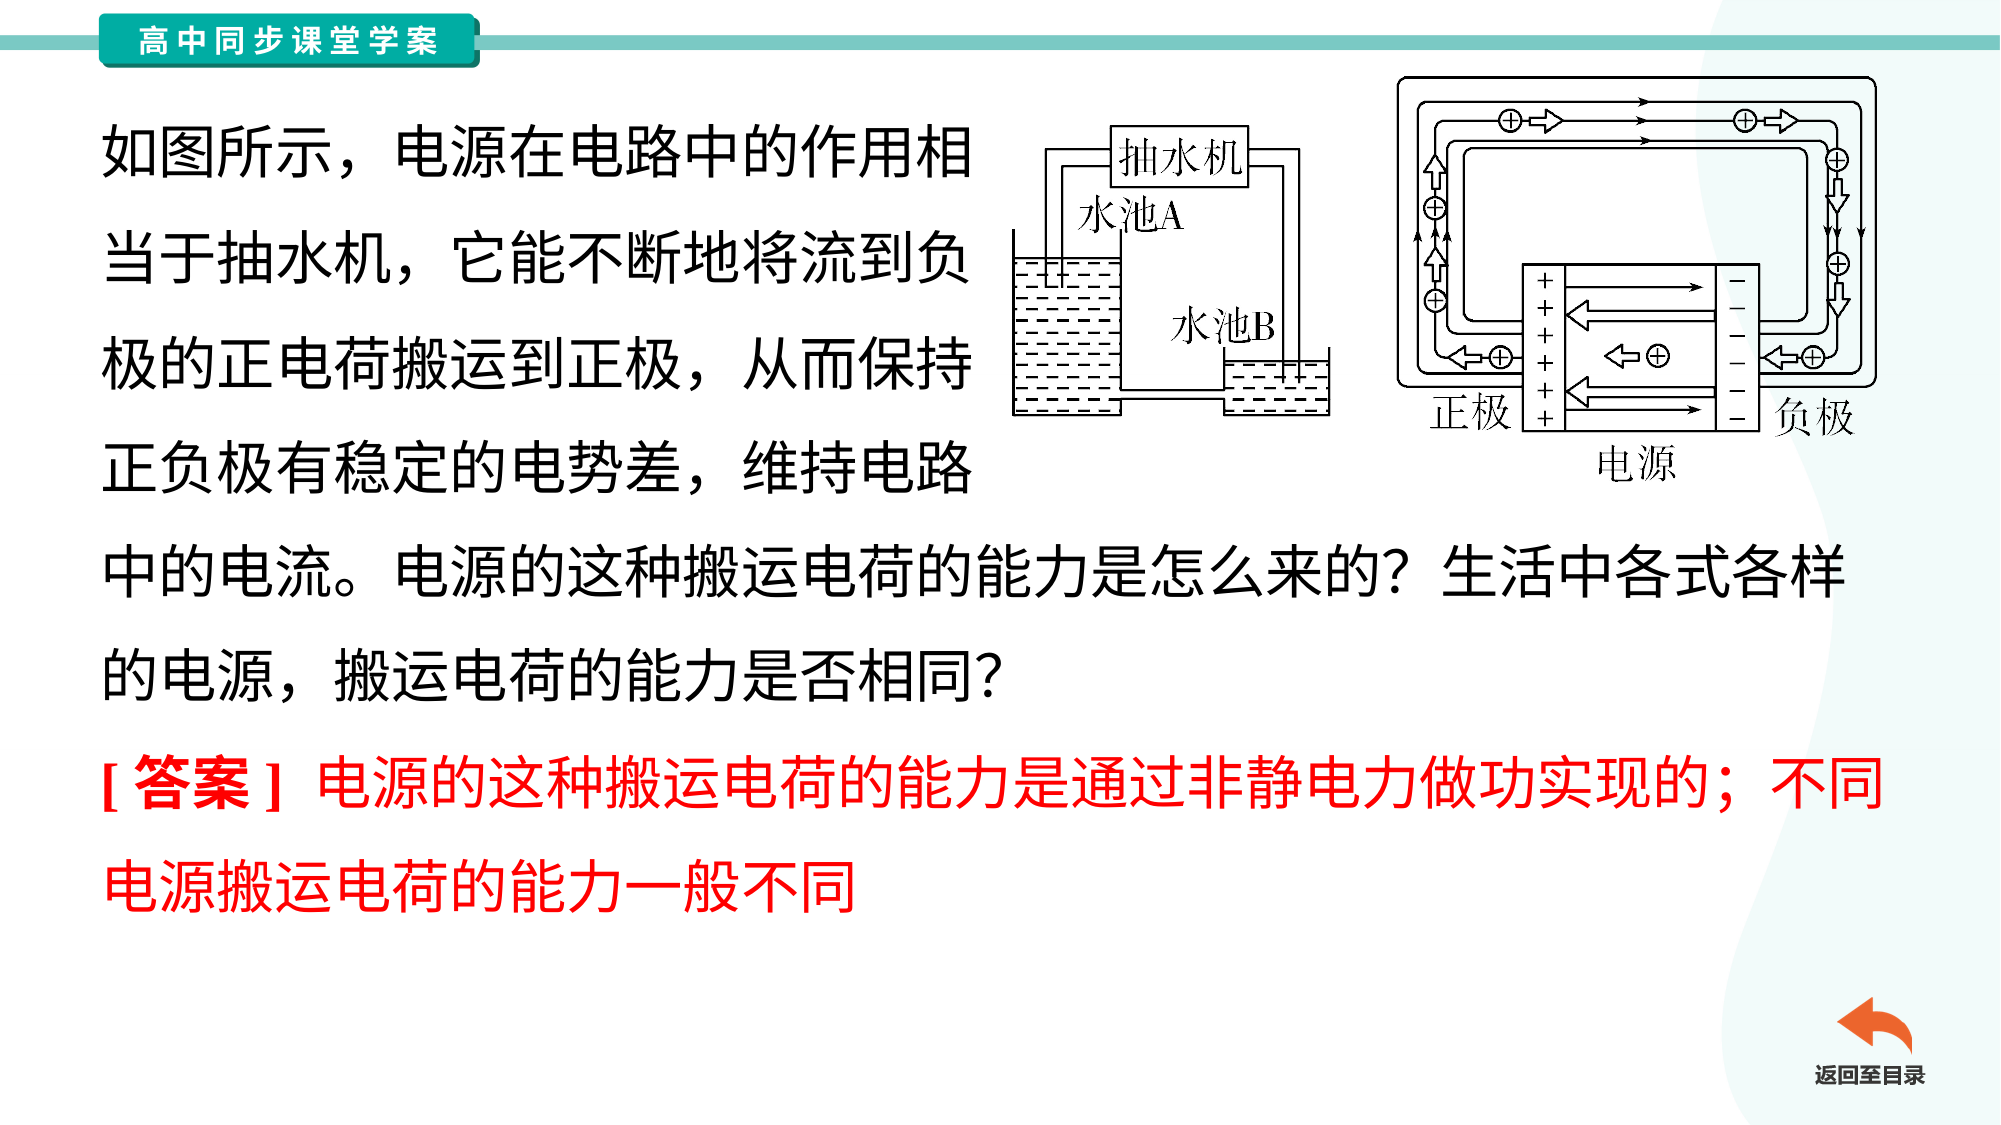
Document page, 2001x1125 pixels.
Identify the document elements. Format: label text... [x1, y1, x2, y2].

text_box 如图所示，电源在电路中的作用相 当于抽水机，它能不断地将流到负 极的正电荷搬运到正极，从而保持 正负极有稳定的电势差，维持电路 [100, 78, 1001, 491]
picture [0, 0, 2000, 1125]
text_box 中的电流。电源的这种搬运电荷的能力是怎么来的？生活中各式各样 的电源，搬运电荷的能力是否相同？ [100, 498, 1900, 699]
text_box [答案] 电源的这种搬运电荷的能力是通过非静电力做功实现的；不同 电源搬运电荷的能力一般不同 [100, 710, 1899, 910]
